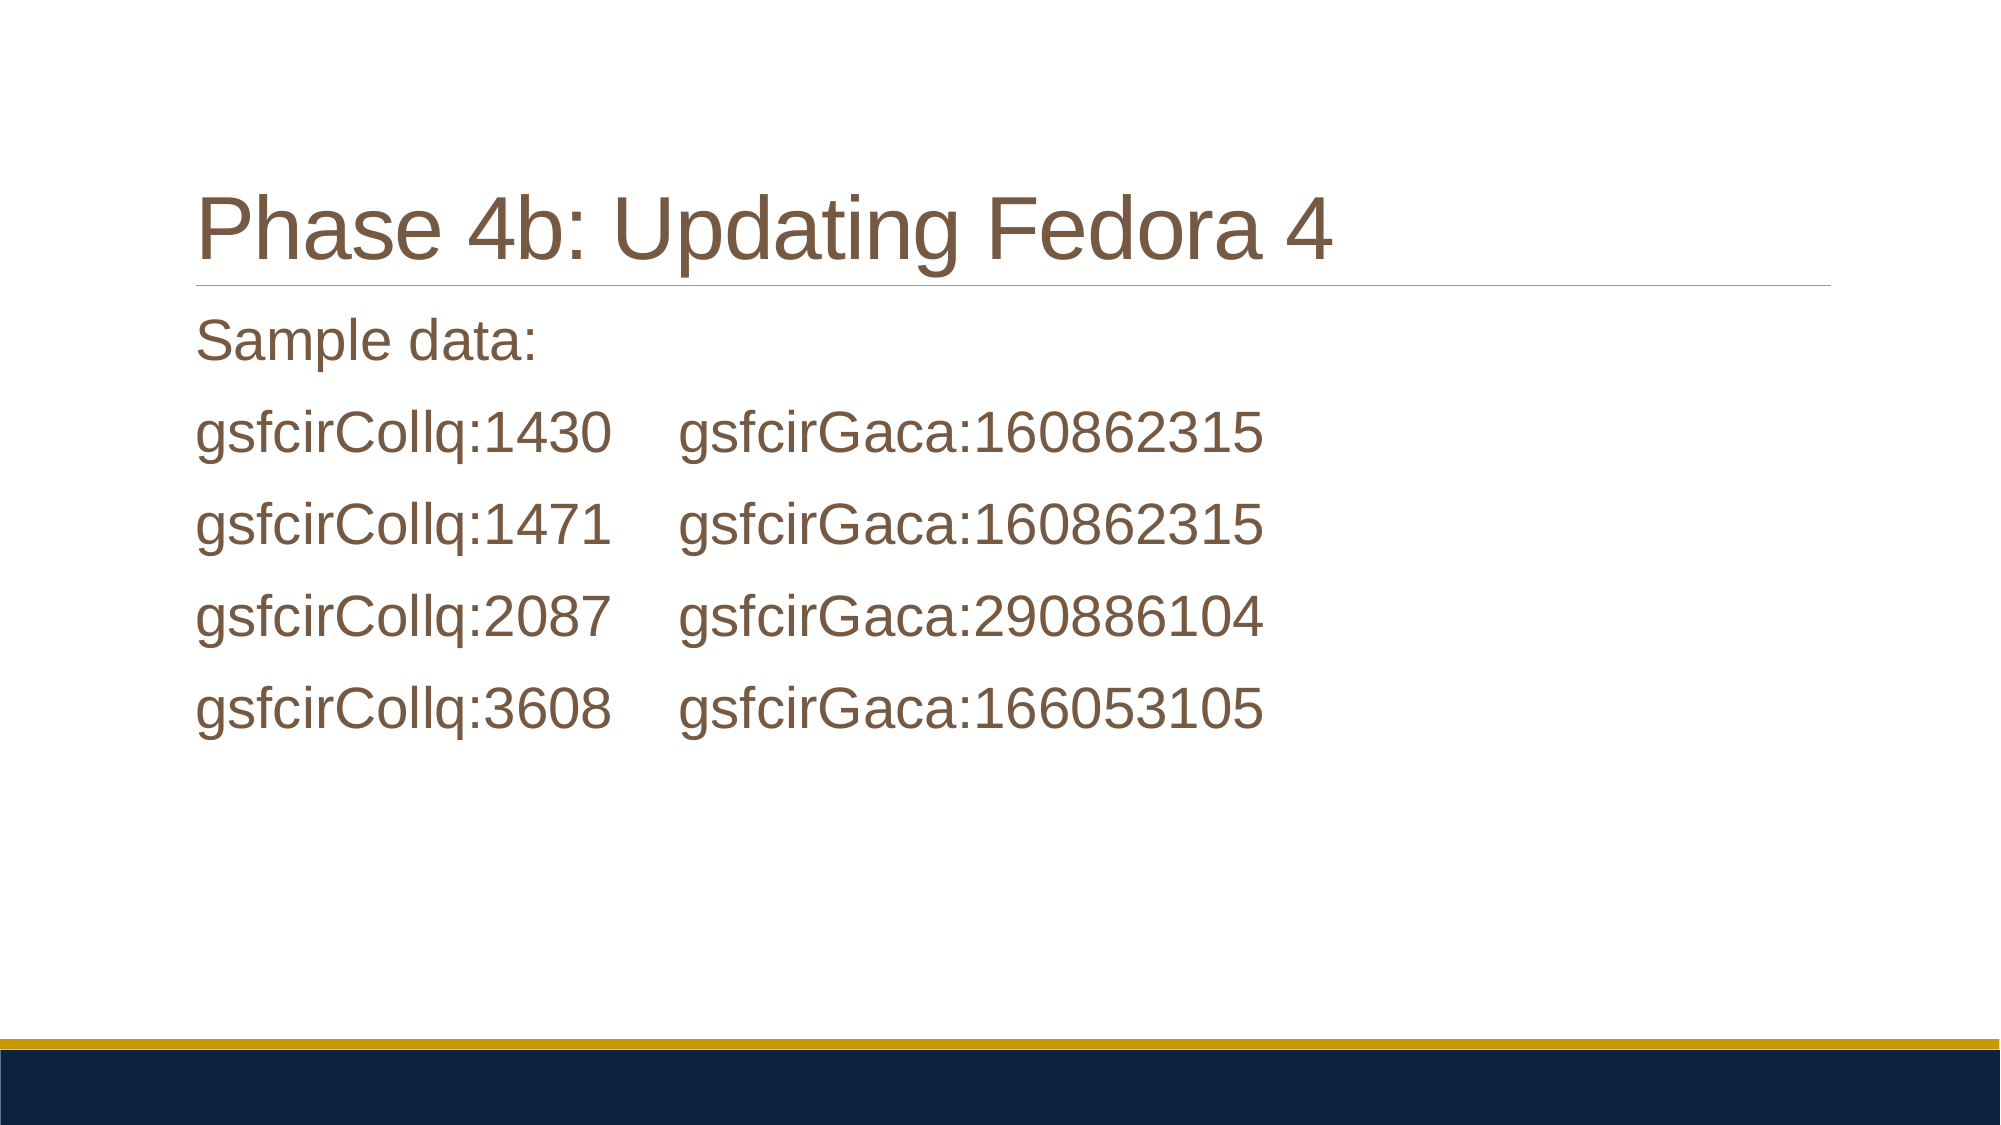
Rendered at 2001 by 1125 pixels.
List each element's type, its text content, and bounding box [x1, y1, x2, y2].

list Sample data: gsfcirCollq:1430 gsfcirGaca:160862315 gsfcirCollq:1471 gsfcirGaca:160862315 gsfcirCollq:2087 gsfcirGaca:290886104 gsfcirCollq:3608 gsfcirGaca:166053105 [180, 302, 1830, 963]
title Phase 4b: Updating Fedora 4 [180, 47, 1830, 285]
